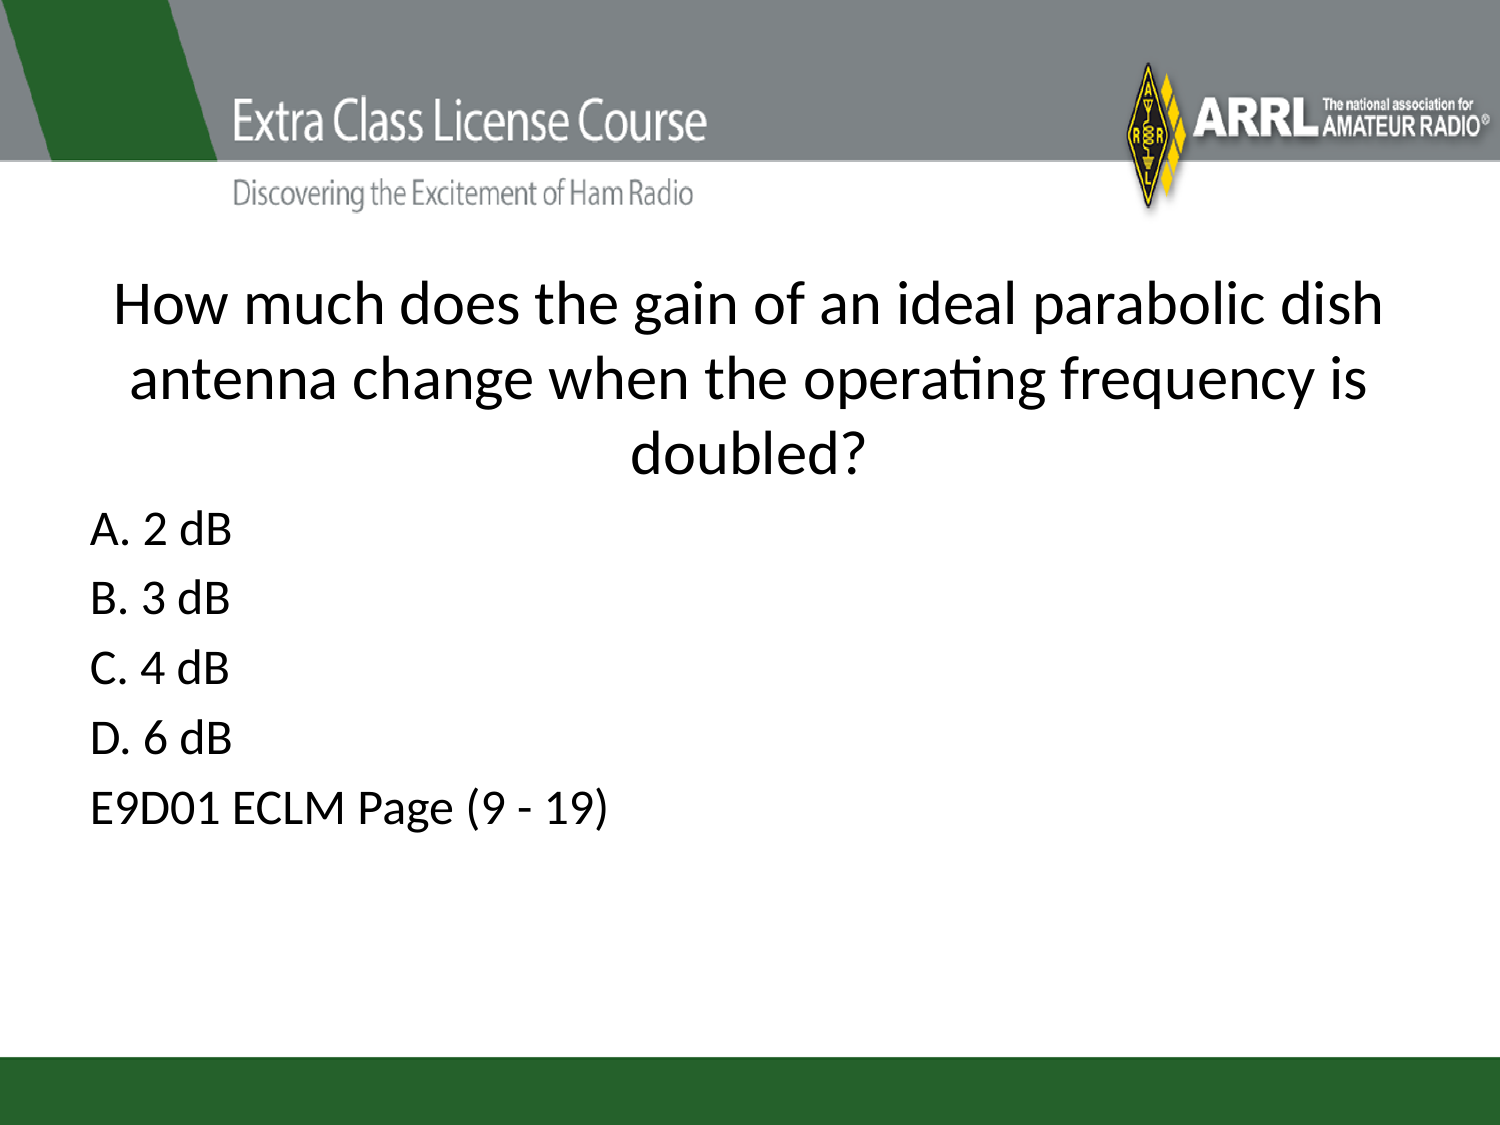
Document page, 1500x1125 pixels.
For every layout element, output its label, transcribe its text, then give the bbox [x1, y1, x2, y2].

list A. 2 dB B. 3 dB C. 4 dB D. 6 dB E9D01 ECLM Page (9 - 19) [75, 487, 1425, 1005]
picture [0, 0, 1500, 1125]
title How much does the gain of an ideal parabolic dish antenna change when the operating frequency is doubled? [75, 254, 1425, 435]
